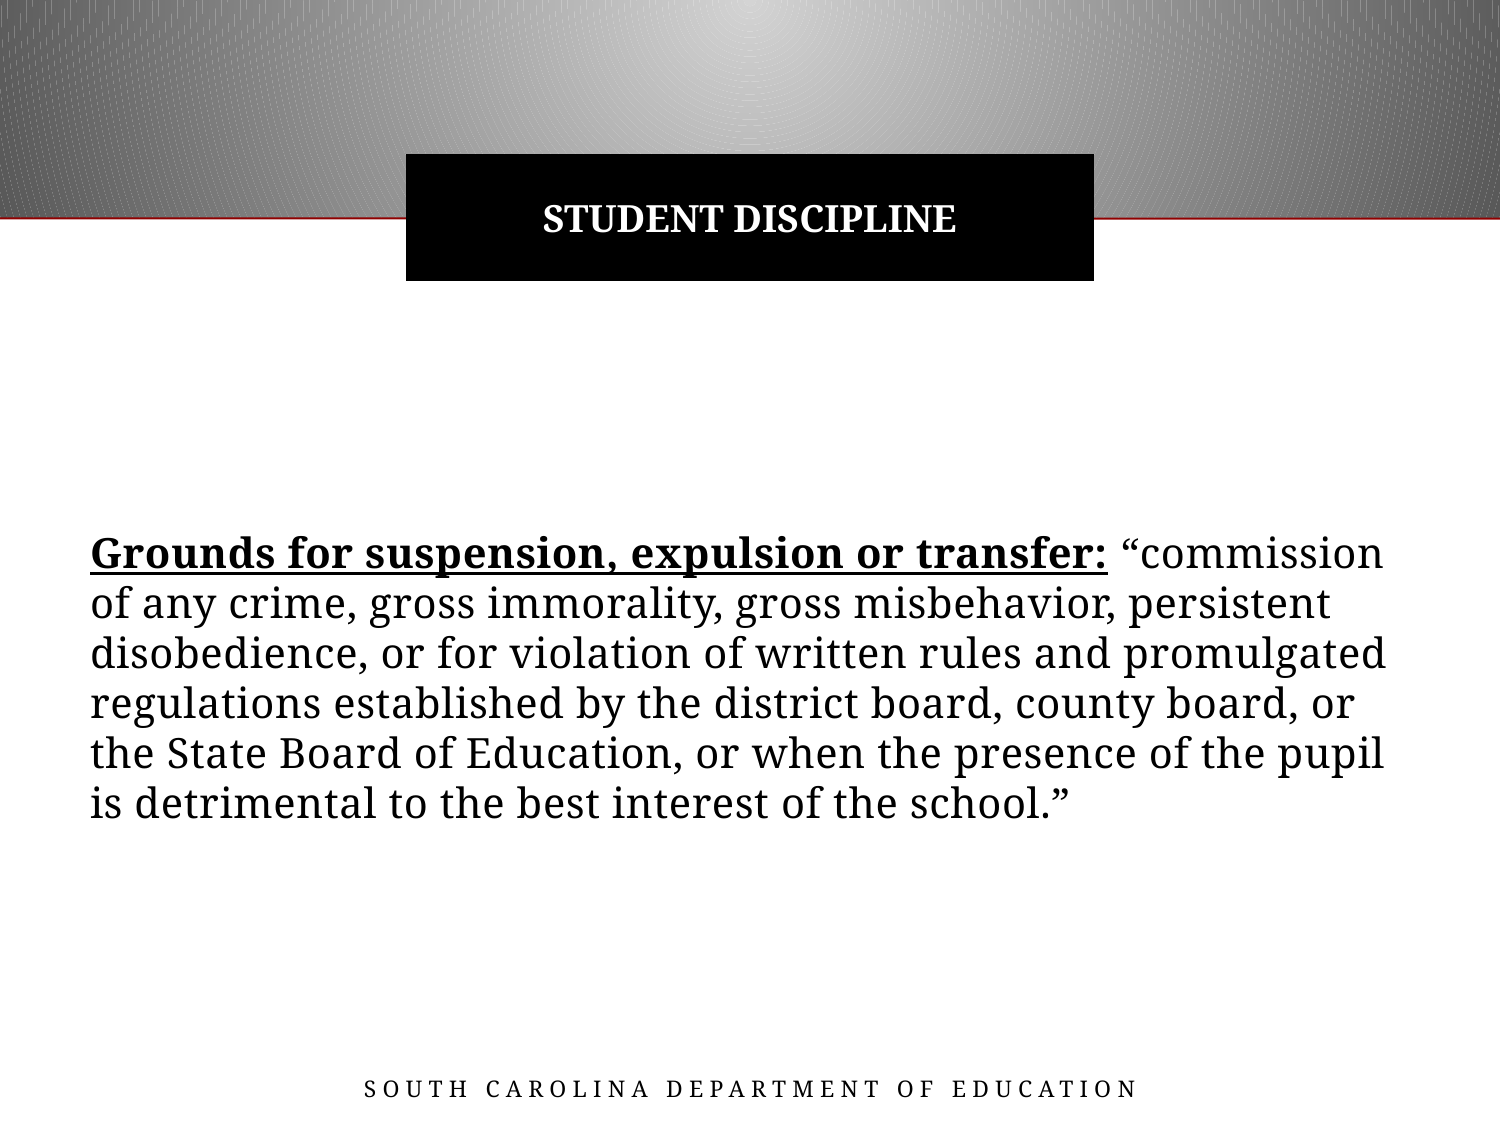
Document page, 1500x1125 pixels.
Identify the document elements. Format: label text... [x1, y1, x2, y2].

title Student Discipline [406, 154, 1094, 281]
footer South Carolina Department of Education [24, 1064, 1475, 1112]
list Grounds for suspension, expulsion or transfer: “commission of any crime, gross immorality, gross misbehavior, persistent disobedience, or for violation of written rules and promulgated regulations established by the district board, county board, or the State Board of Education, or when the presence of the pupil is detrimental to the best interest of the school.” [75, 331, 1425, 1000]
